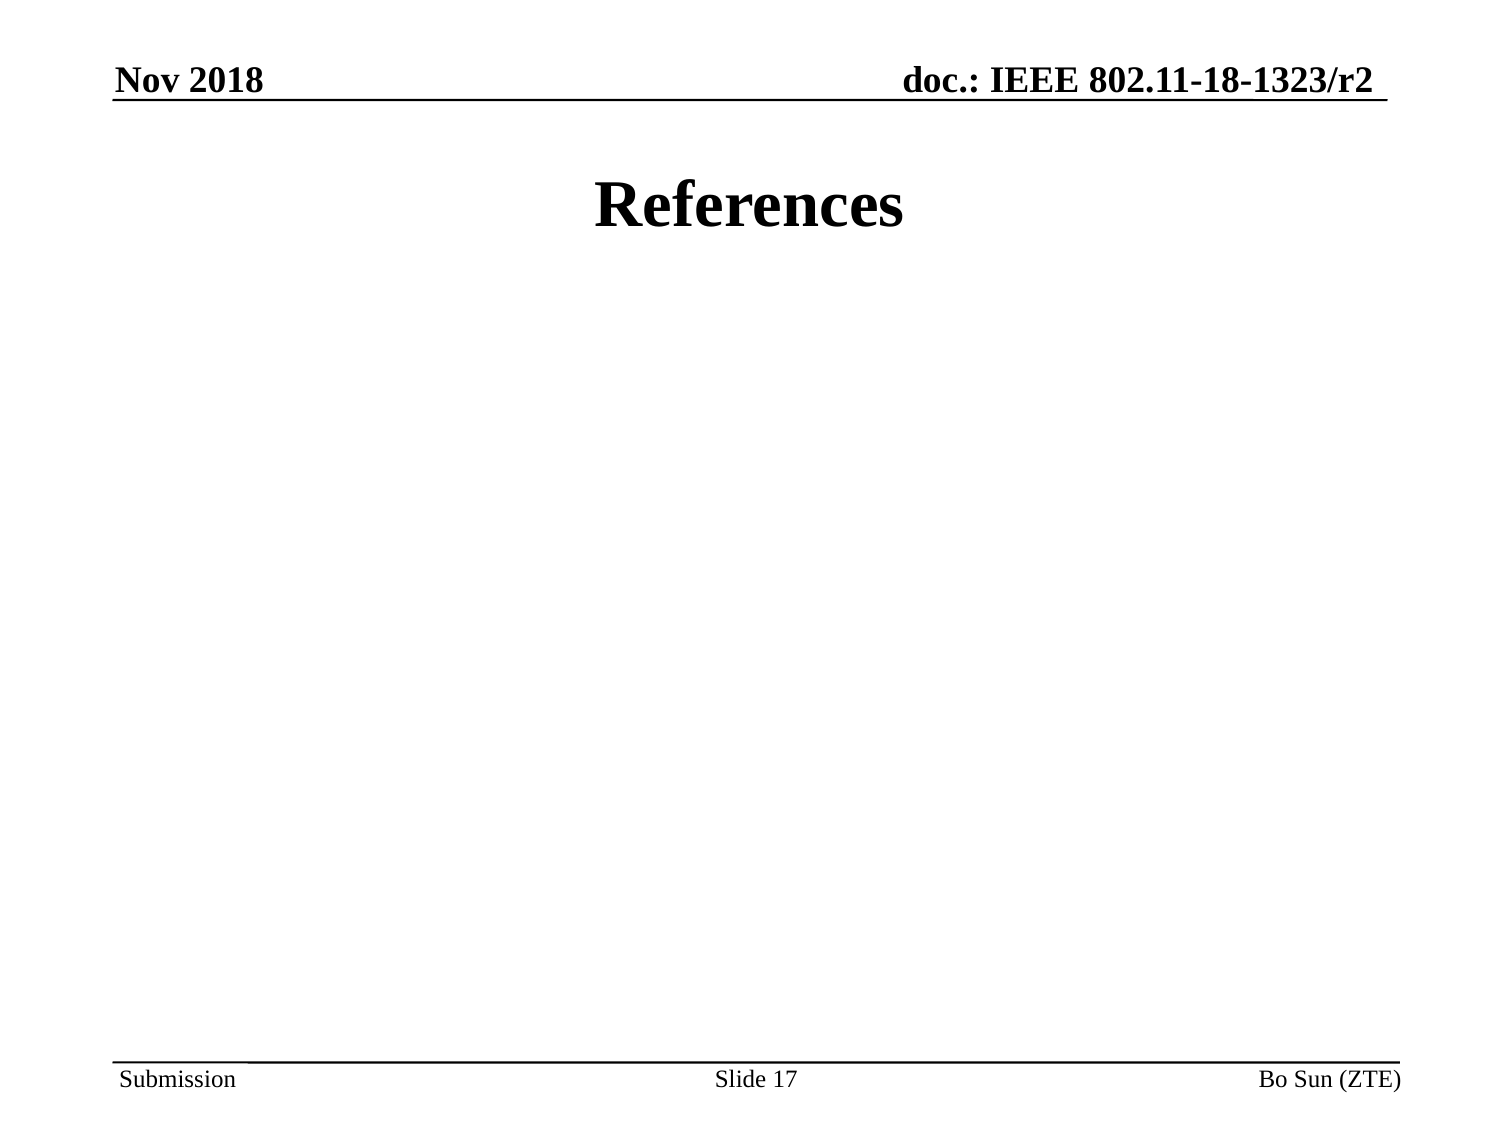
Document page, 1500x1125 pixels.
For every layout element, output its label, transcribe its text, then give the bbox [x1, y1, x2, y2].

slide_number Slide 17 [712, 1062, 800, 1093]
footer Bo Sun (ZTE) [1256, 1062, 1402, 1093]
title References [112, 112, 1388, 288]
